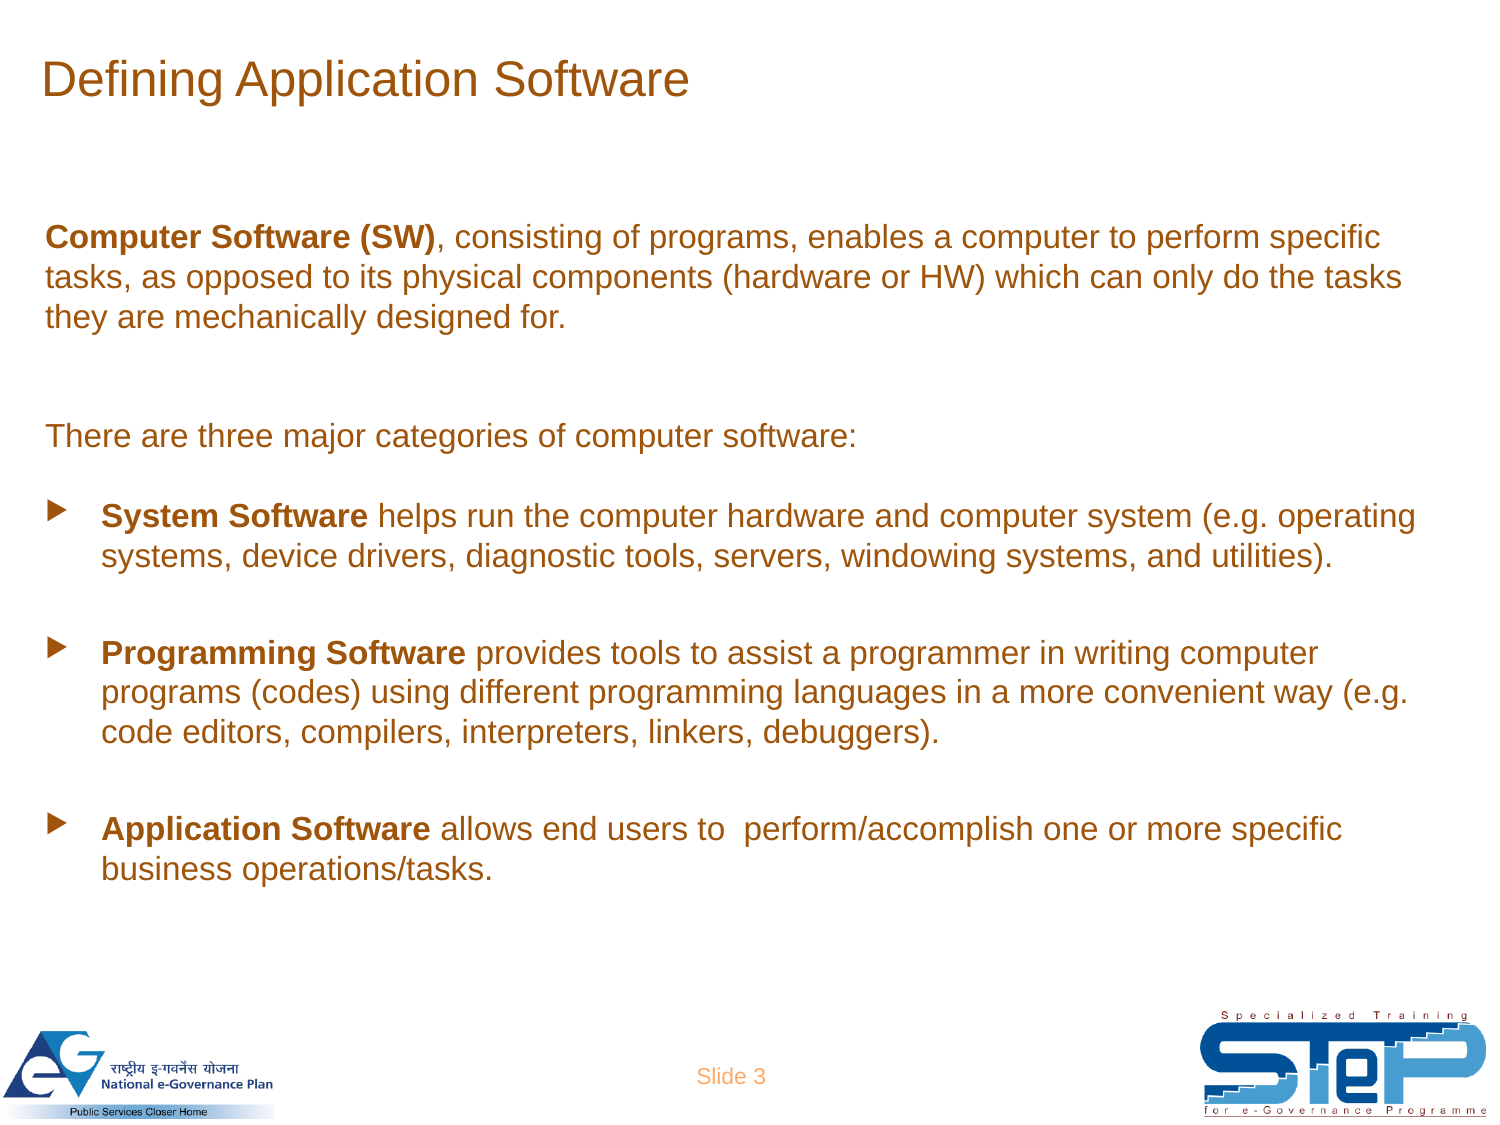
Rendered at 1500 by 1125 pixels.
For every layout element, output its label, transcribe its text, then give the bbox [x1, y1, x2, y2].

picture [1200, 1011, 1486, 1117]
text_box Defining Application Software [26, 38, 1471, 163]
picture [2, 1031, 275, 1119]
text_box Computer Software (SW), consisting of programs, enables a computer to perform specific tasks, as opposed to its physical components (hardware or HW) which can only do the tasks they are mechanically designed for. There are three major categories of computer software: System Software helps run the computer hardware and computer system (e.g. operating systems, device drivers, diagnostic tools, servers, windowing systems, and utilities). Programming Software provides tools to assist a programmer in writing computer programs (codes) using different programming languages in a more convenient way (e.g. code editors, compilers, interpreters, linkers, debuggers). Application Software allows end users to perform/accomplish one or more specific business operations/tasks. [30, 207, 1471, 895]
